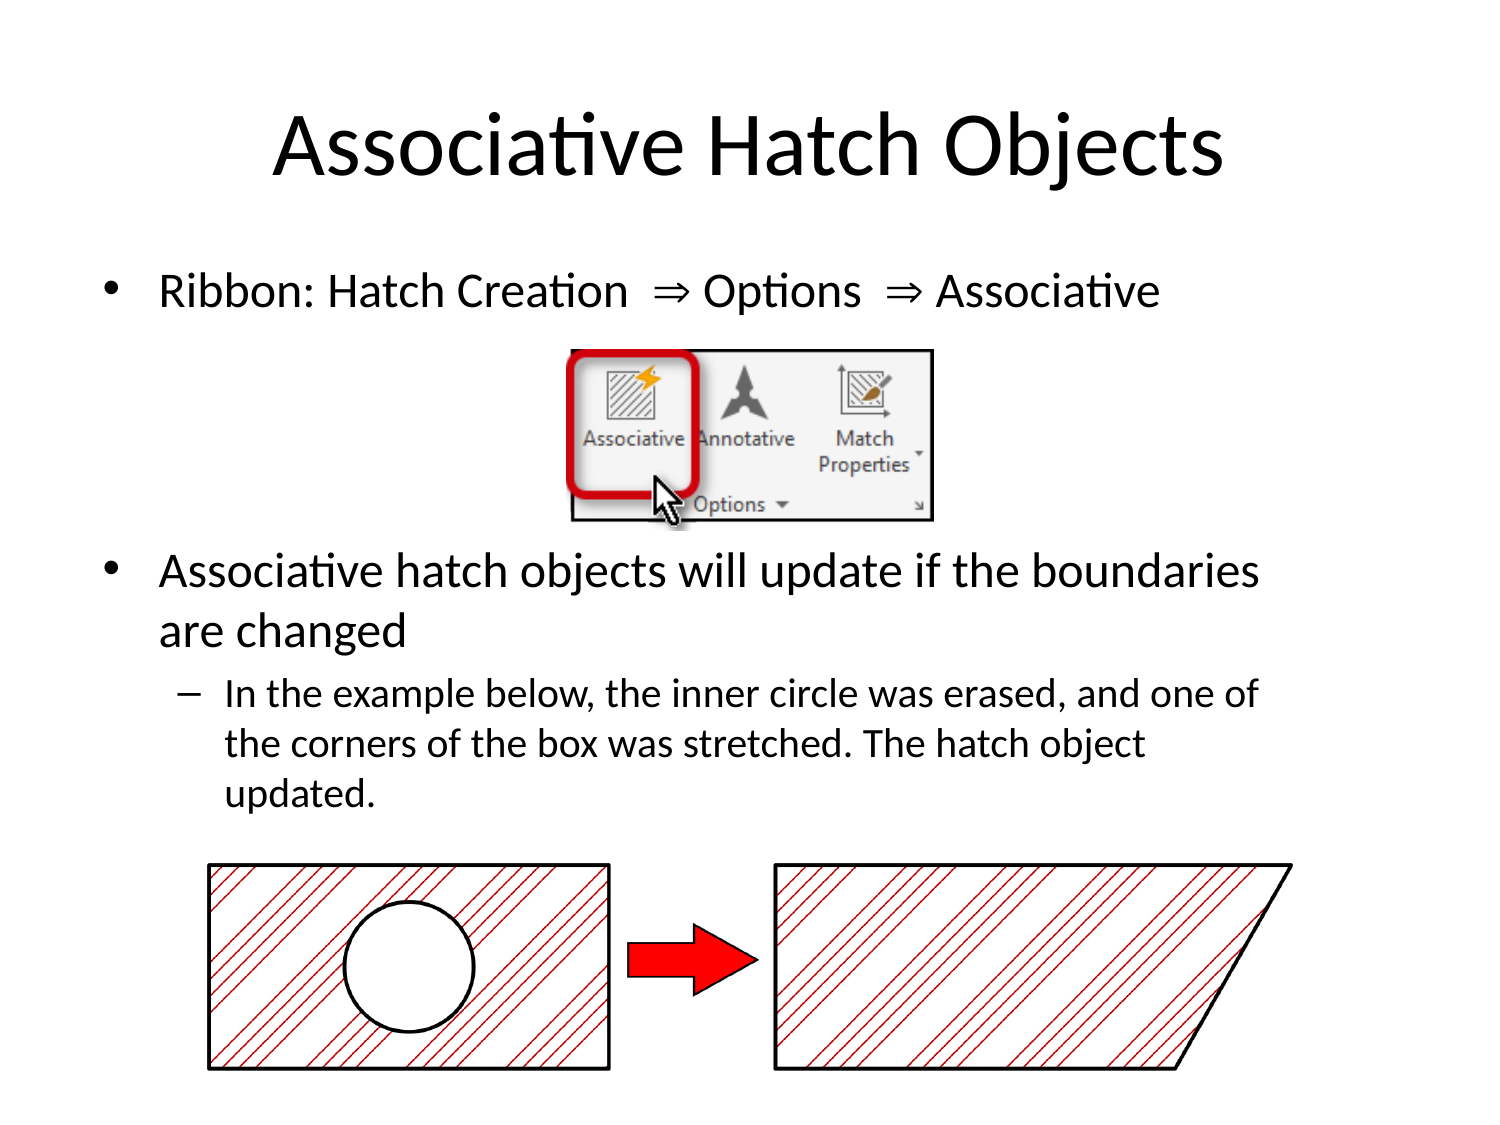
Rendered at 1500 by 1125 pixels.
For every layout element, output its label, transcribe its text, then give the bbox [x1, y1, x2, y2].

list Ribbon: Hatch Creation  Options  Associative Associative hatch objects will update if the boundaries are changed In the example below, the inner circle was erased, and one of the corners of the box was stretched. The hatch object updated. [87, 249, 1313, 950]
title Associative Hatch Objects [75, 45, 1425, 233]
picture [207, 863, 1293, 1072]
picture [565, 349, 935, 531]
